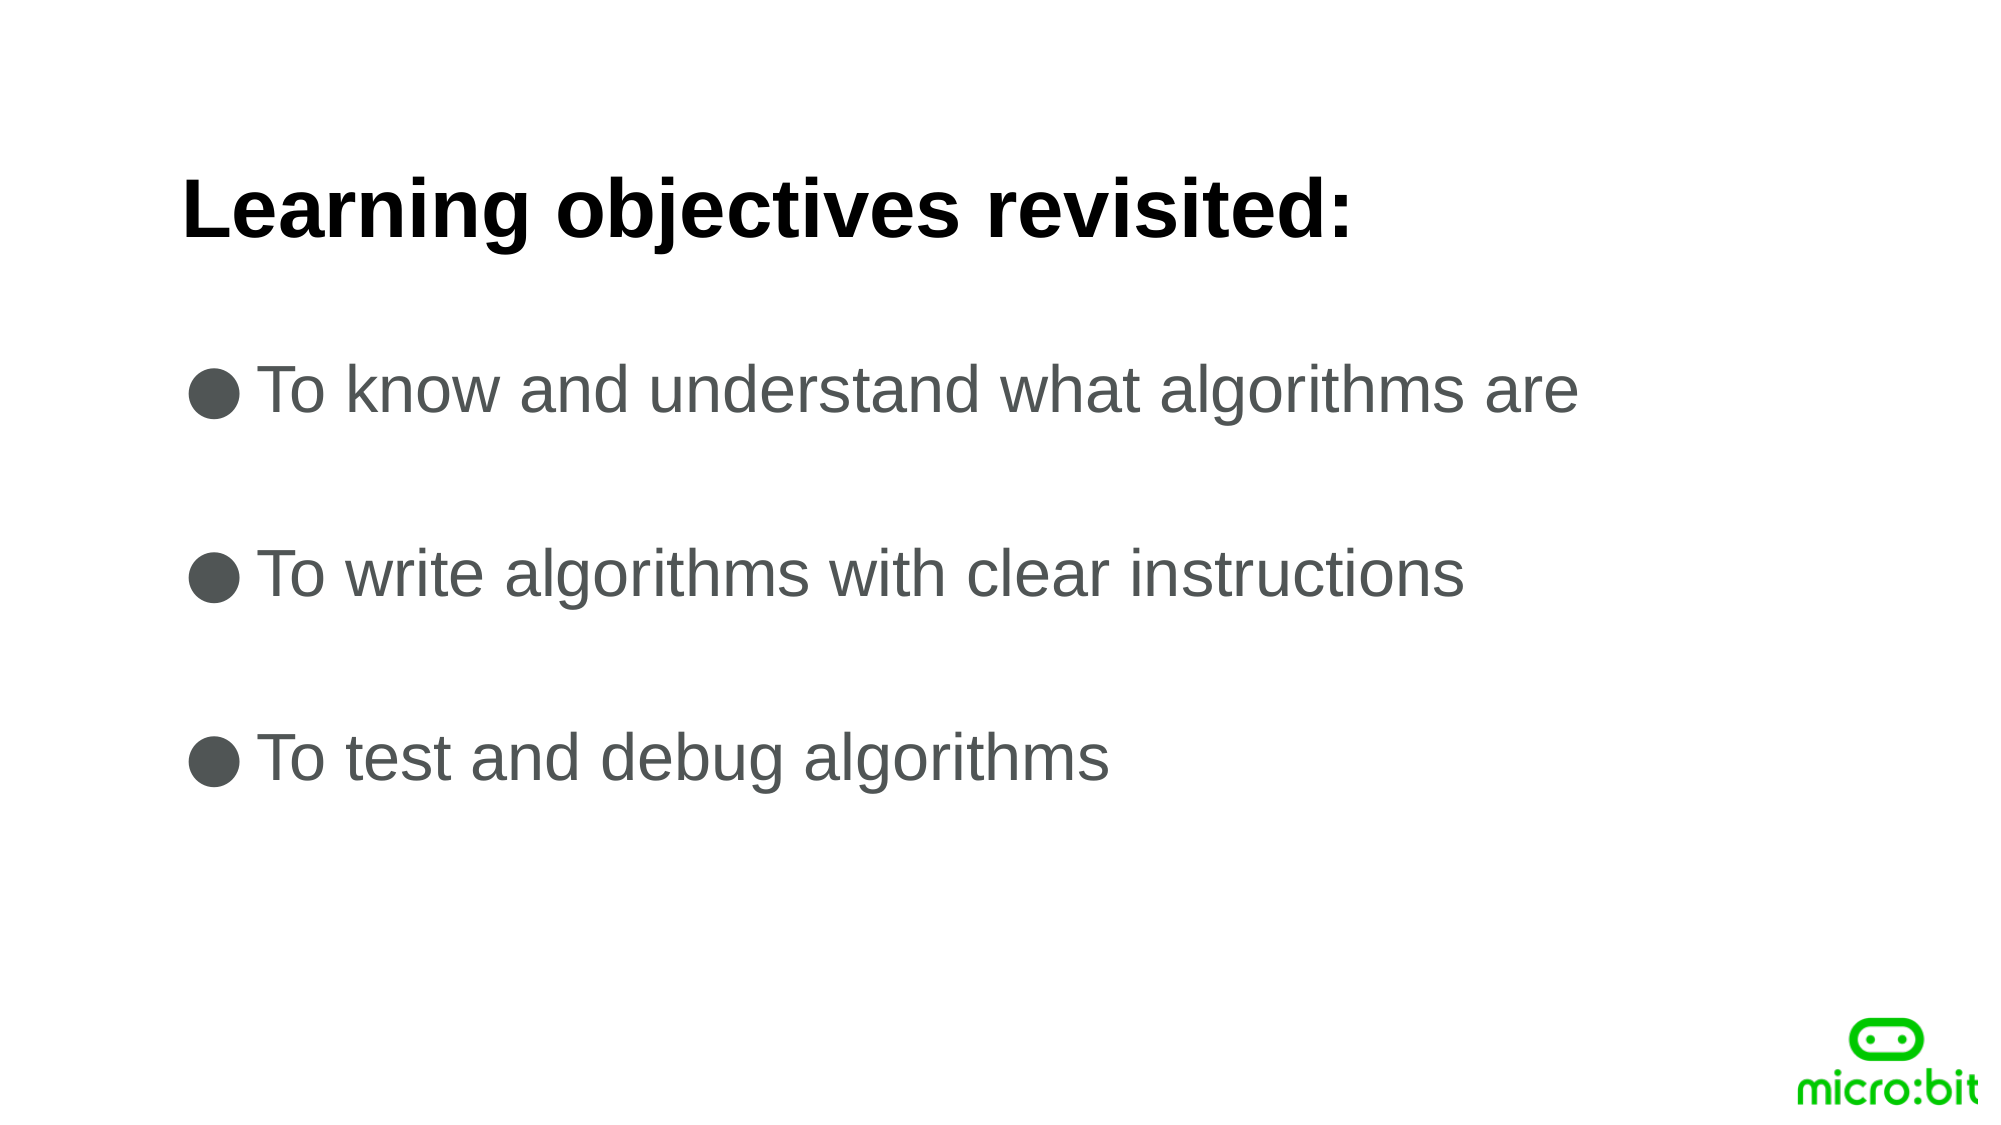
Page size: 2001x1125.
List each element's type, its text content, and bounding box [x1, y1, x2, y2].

text_box Learning objectives revisited: To know and understand what algorithms are To write algorithms with clear instructions To test and debug algorithms [166, 60, 1918, 884]
picture [1797, 1017, 1978, 1106]
